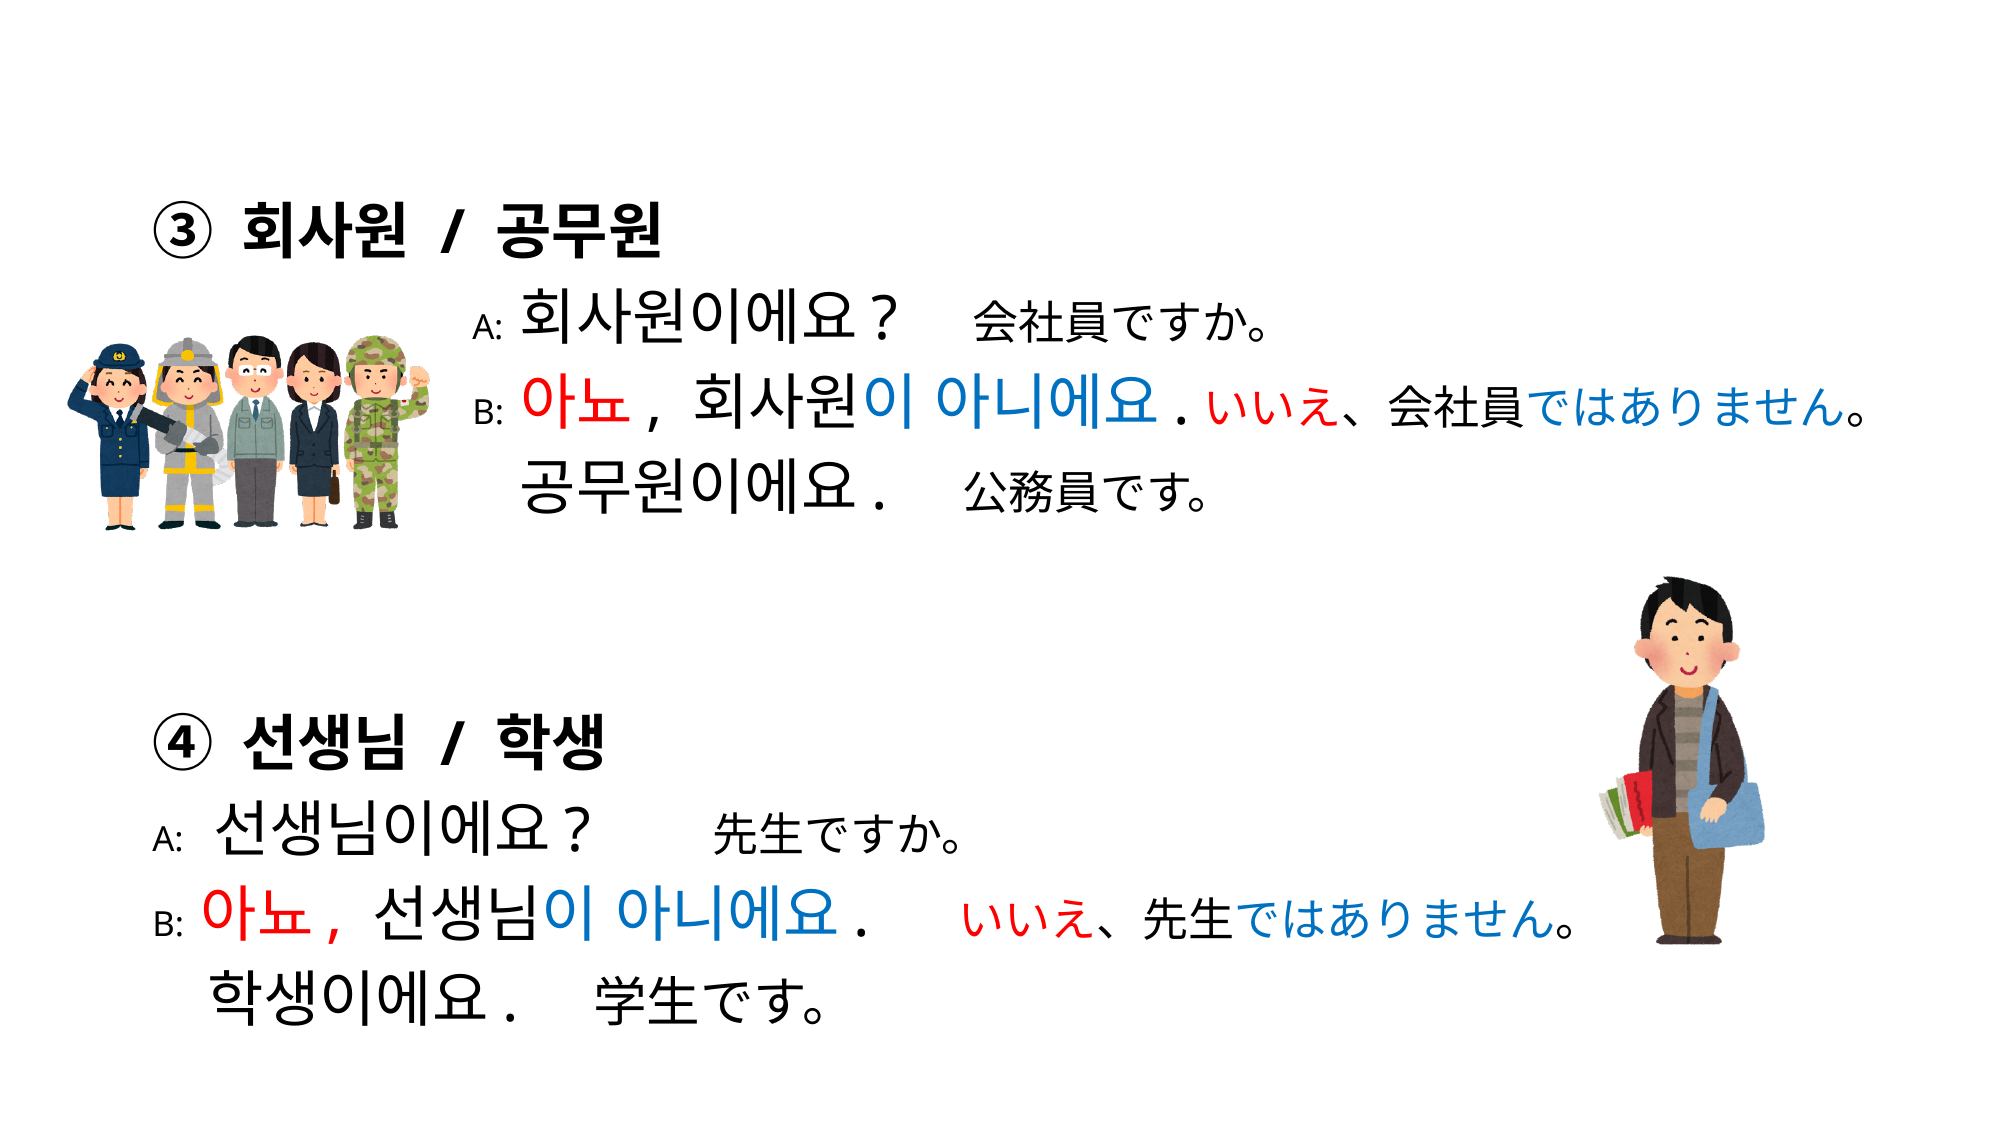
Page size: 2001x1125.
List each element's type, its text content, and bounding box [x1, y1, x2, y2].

list ③ 회사원 / 공무원 A: 회사원이에요? 会社員ですか。 B: 아뇨, 회사원이 아니에요.いいえ、会社員ではありません。 공무원이에요. 公務員です。 ④ 선생님 / 학생 A: 선생님이에요? 先生ですか。 B: 아뇨, 선생님이 아니에요. いいえ、先生ではありません。 학생이에요. 学生です。 [137, 108, 1863, 1084]
picture [61, 317, 433, 544]
picture [1574, 569, 1806, 953]
